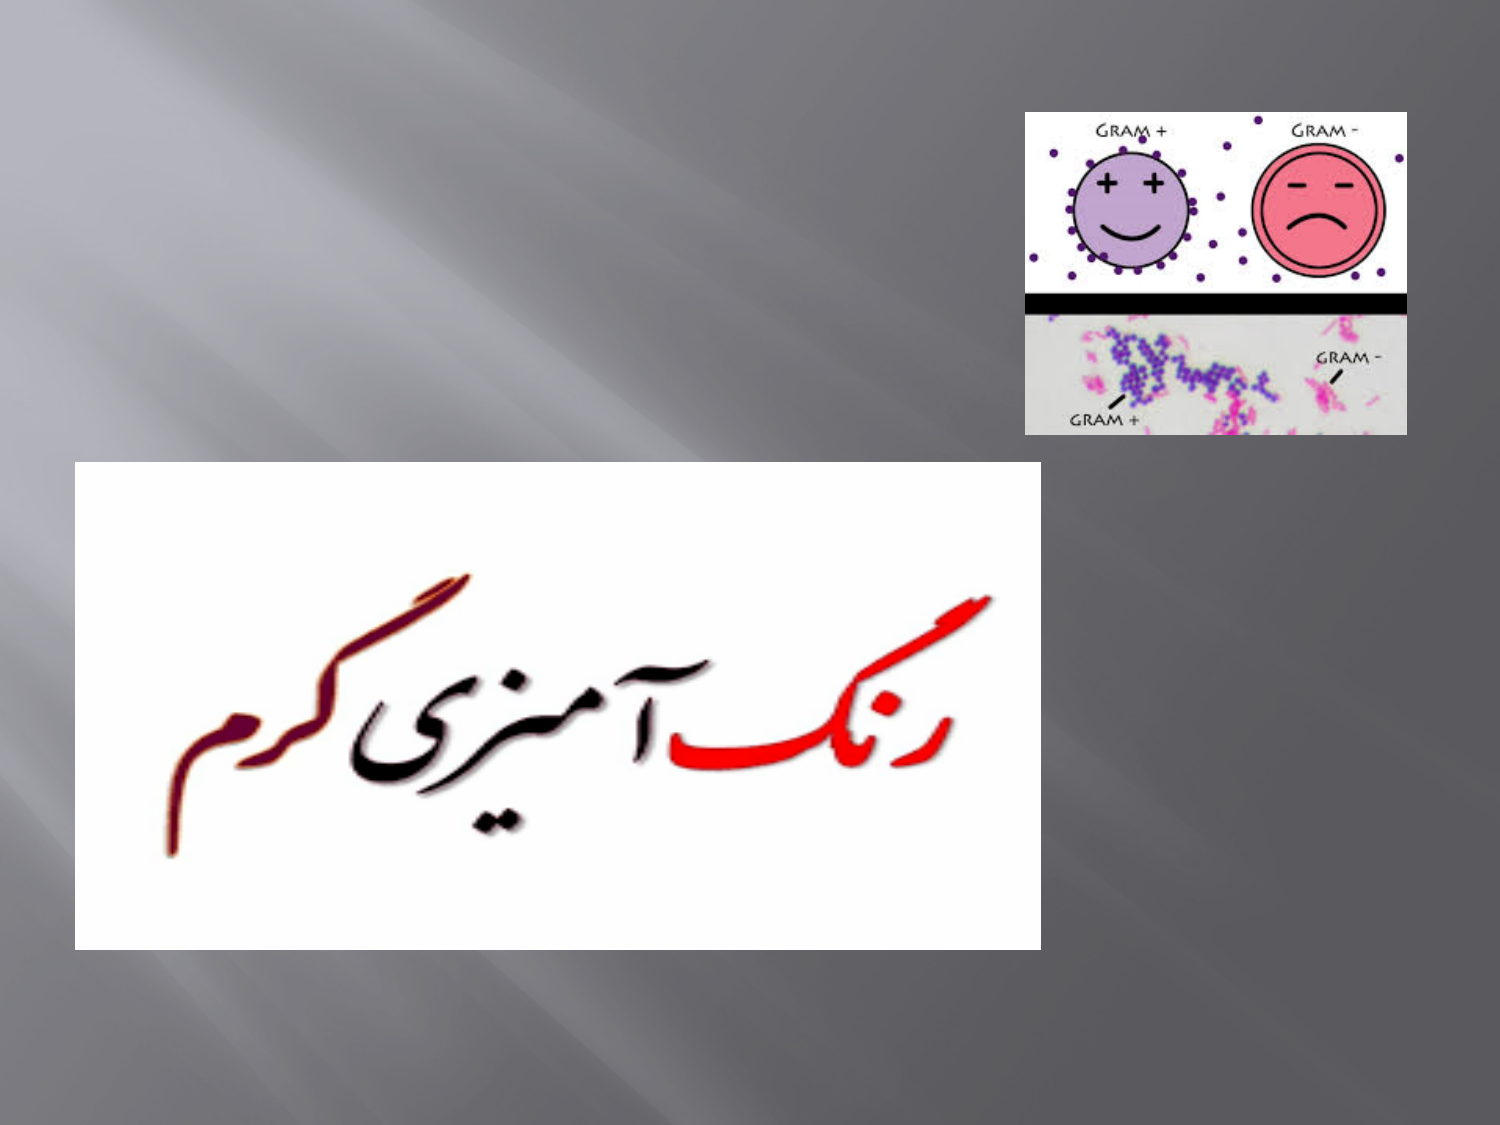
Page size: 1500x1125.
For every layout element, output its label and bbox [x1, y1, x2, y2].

list [74, 462, 1041, 951]
picture [1024, 112, 1407, 435]
